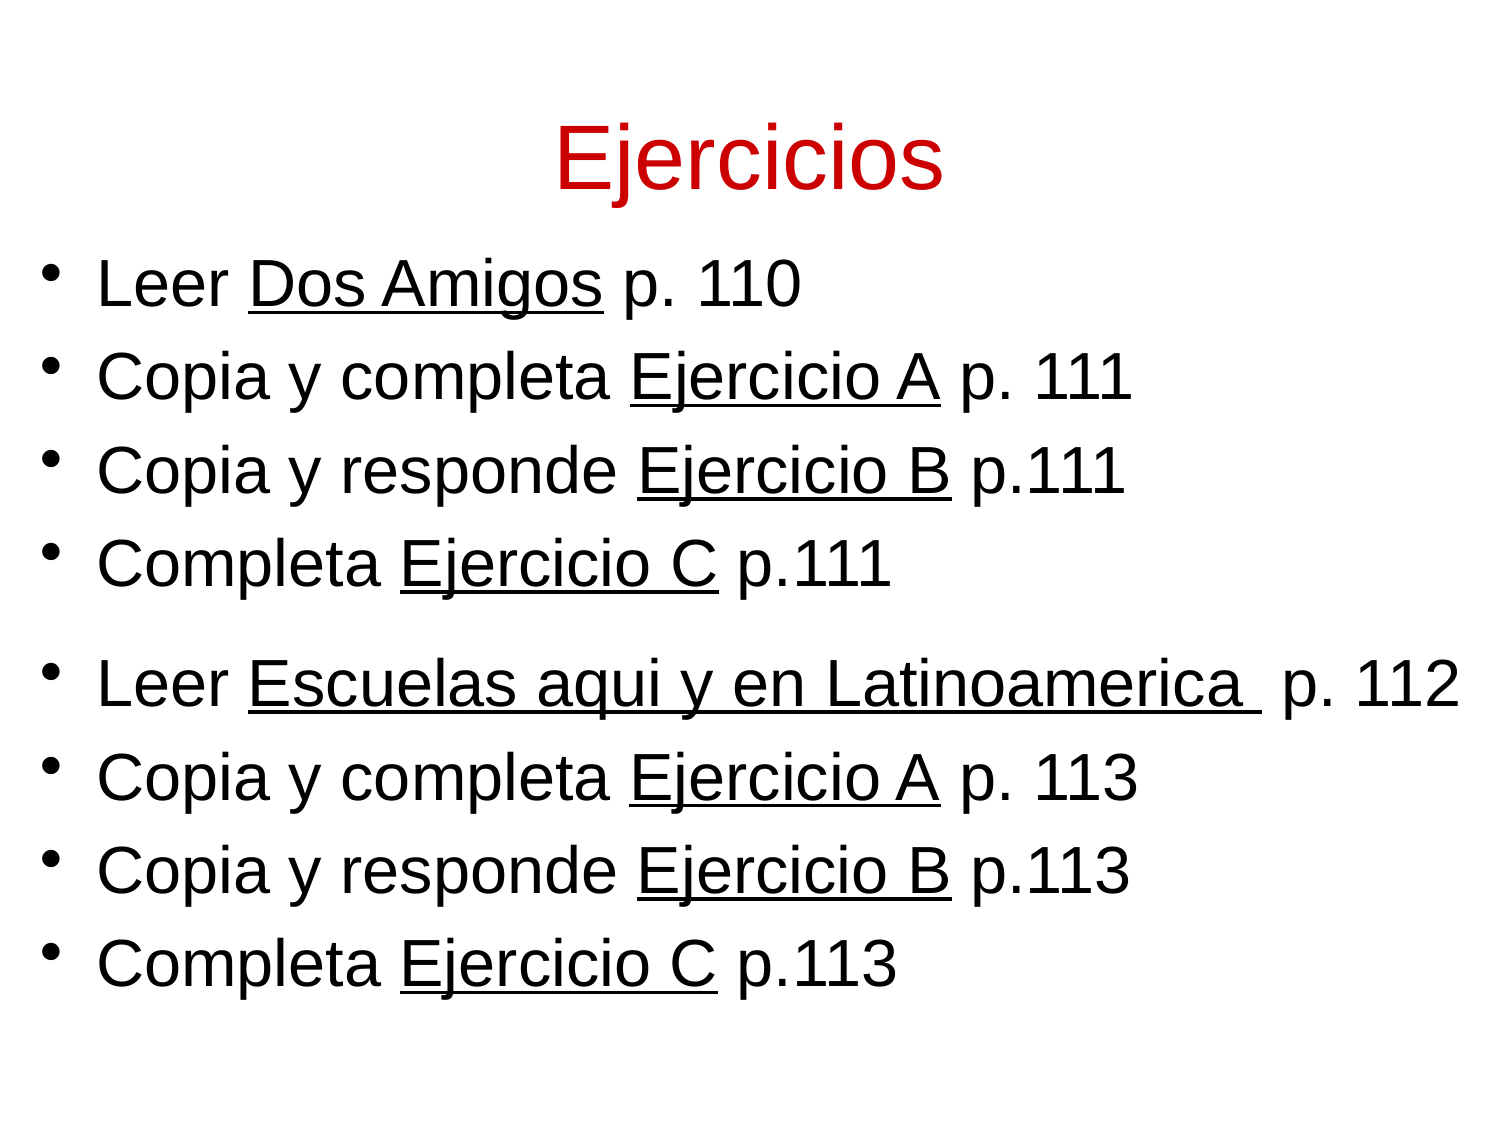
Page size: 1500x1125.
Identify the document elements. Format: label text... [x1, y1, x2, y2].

text_box Leer Escuelas aqui y en Latinoamerica p. 112 Copia y completa Ejercicio A p. 113 Copia y responde Ejercicio B p.113 Completa Ejercicio C p.113 [24, 632, 1500, 1125]
list Leer Dos Amigos p. 110 Copia y completa Ejercicio A p. 111 Copia y responde Ejercicio B p.111 Completa Ejercicio C p.111 [24, 232, 1375, 632]
title Ejercicios [75, 79, 1425, 225]
